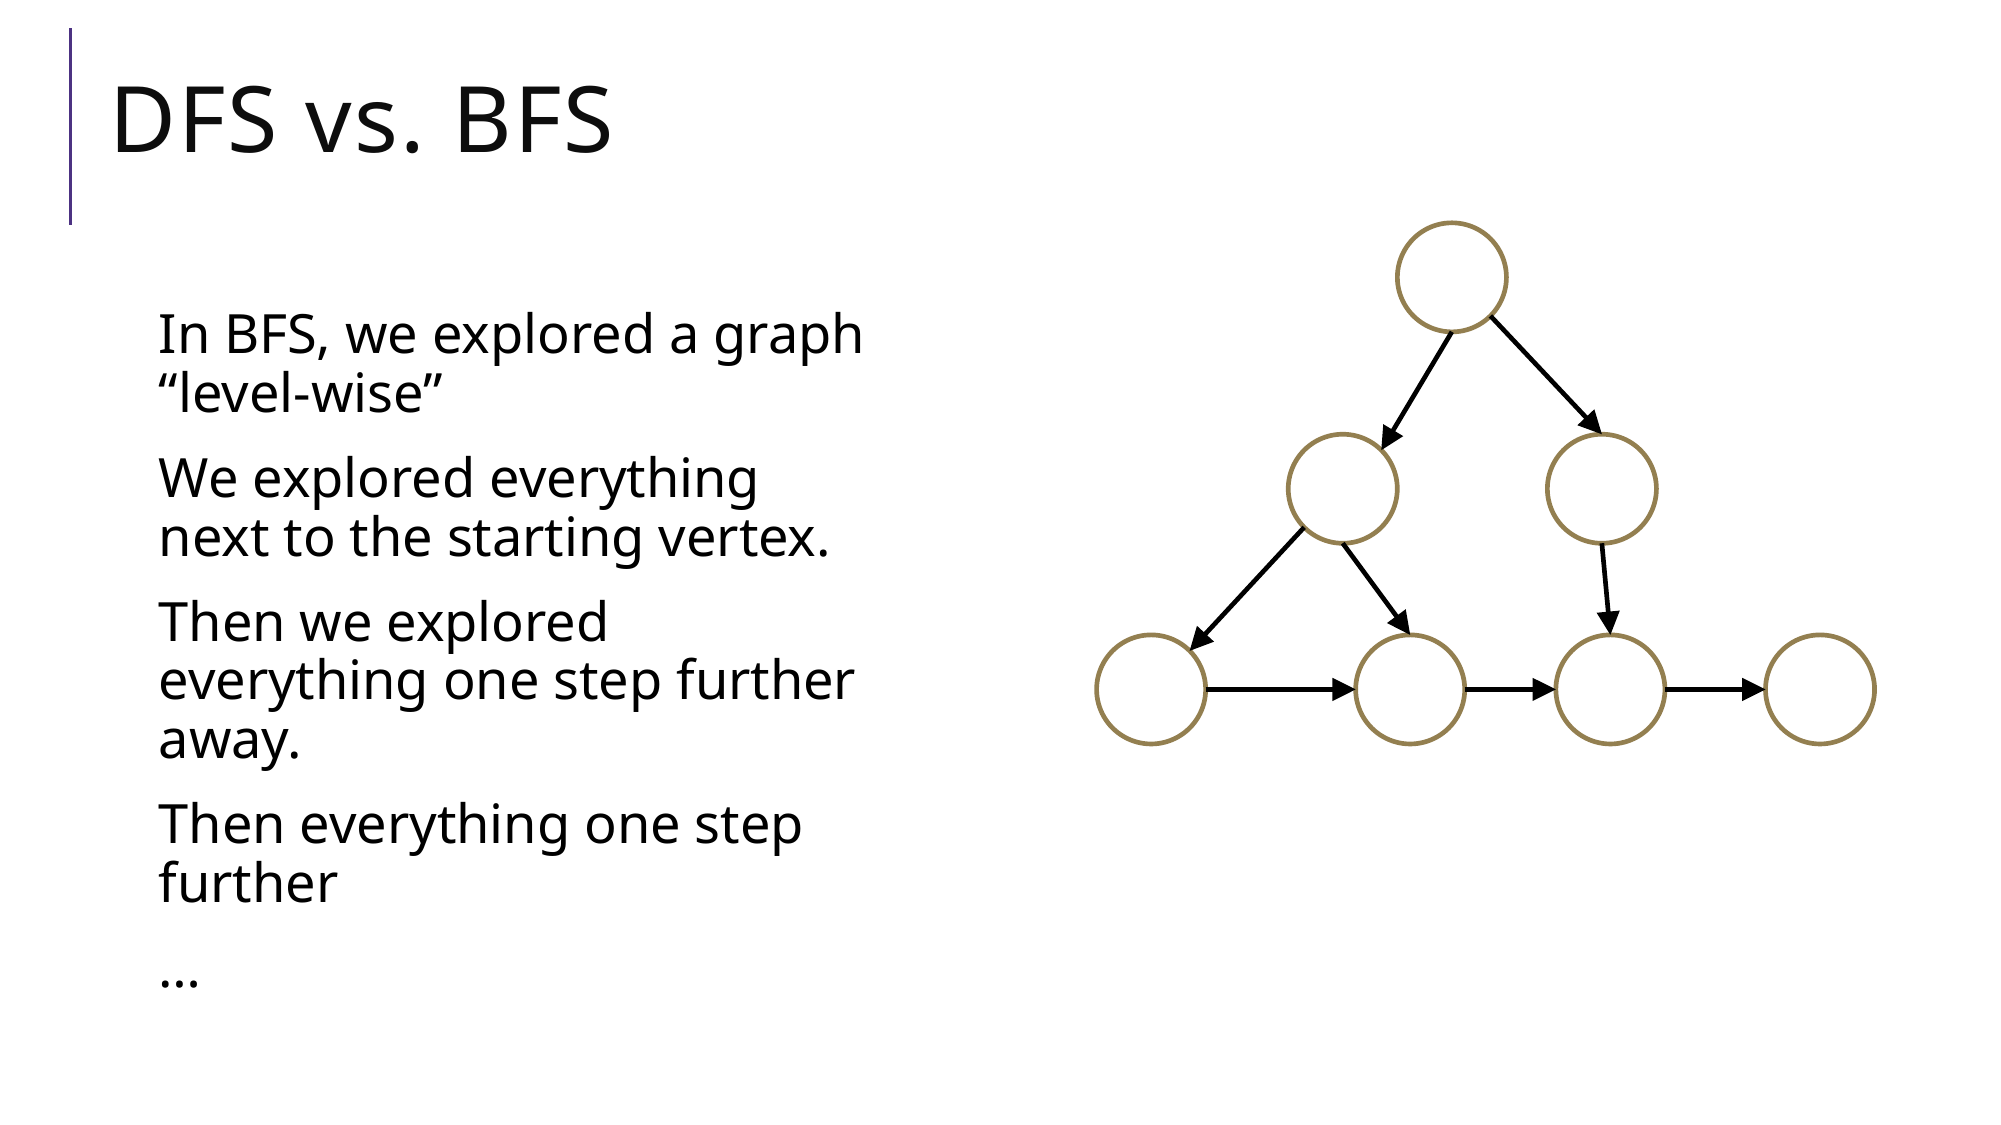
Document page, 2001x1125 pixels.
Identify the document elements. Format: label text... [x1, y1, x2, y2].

text_box [1095, 633, 1207, 746]
list In BFS, we explored a graph “level-wise” We explored everything next to the starting vertex. Then we explored everything one step further away. Then everything one step further … [137, 299, 879, 1014]
text_box [1286, 432, 1399, 545]
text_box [1490, 315, 1603, 435]
title DFS vs. BFS [94, 43, 1930, 210]
text_box [1396, 221, 1508, 333]
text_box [1189, 527, 1305, 652]
text_box [1554, 634, 1667, 746]
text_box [1601, 543, 1611, 636]
text_box [1546, 433, 1658, 545]
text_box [1342, 543, 1411, 636]
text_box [1381, 331, 1453, 451]
text_box [1354, 634, 1466, 746]
text_box [1764, 633, 1876, 746]
